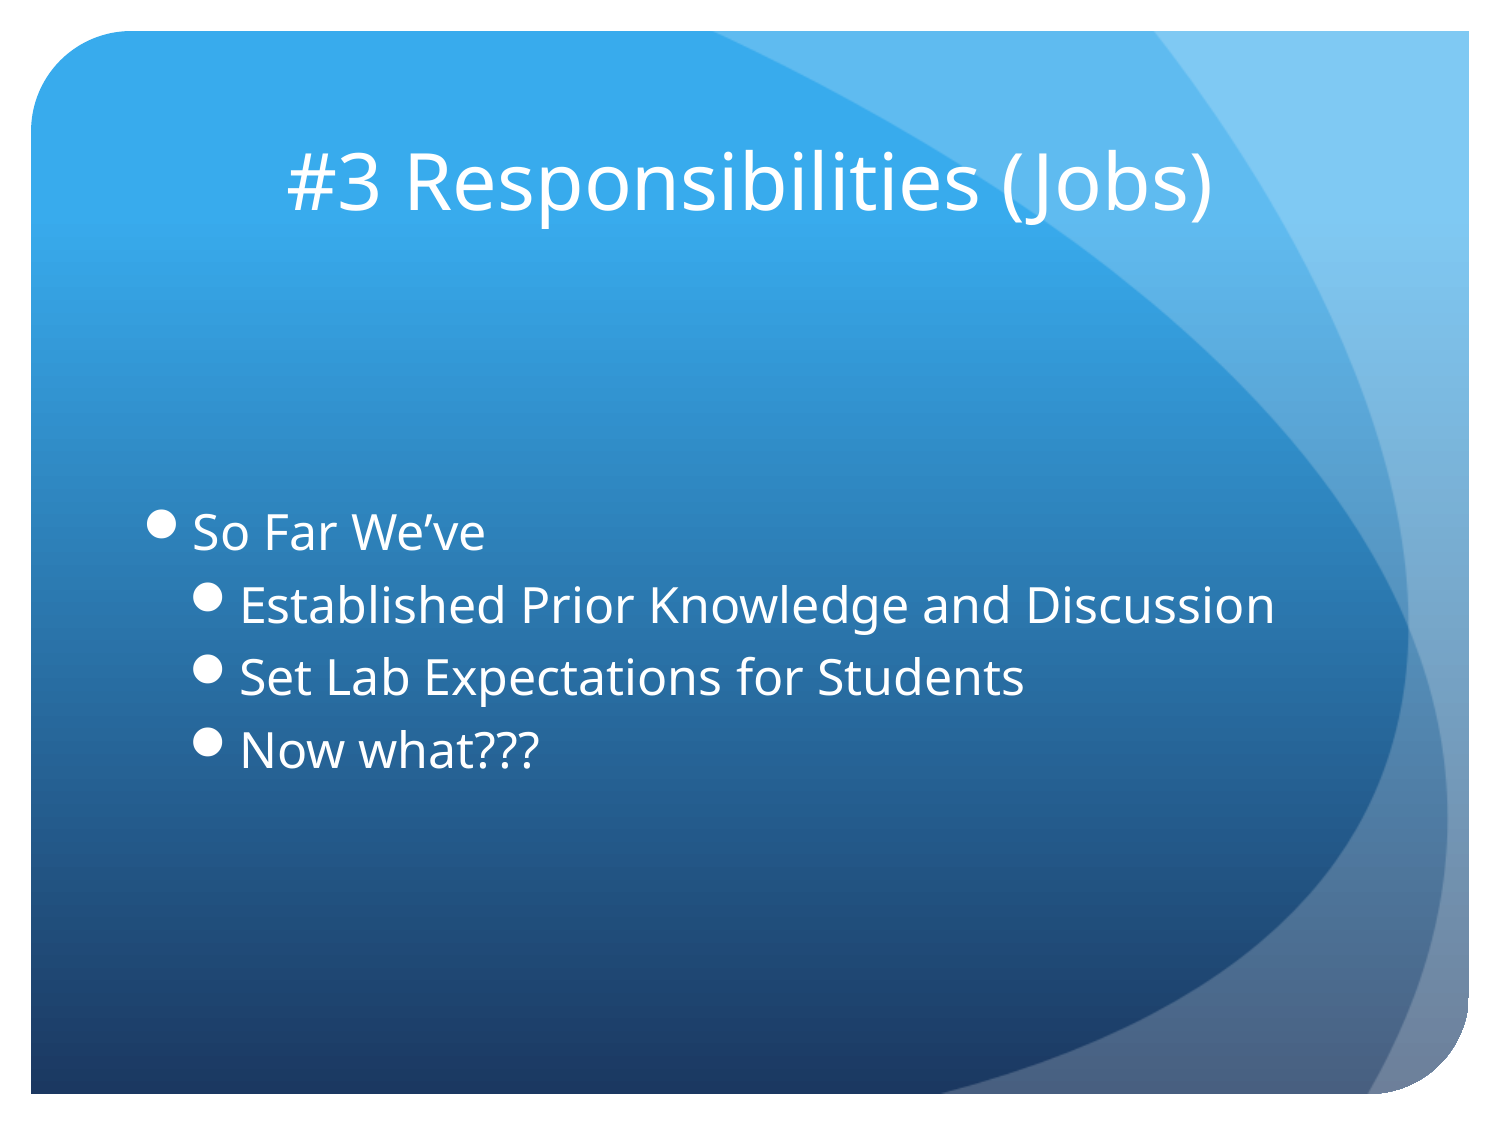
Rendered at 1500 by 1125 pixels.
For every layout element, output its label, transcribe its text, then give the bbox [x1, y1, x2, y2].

picture [24, 30, 1473, 1094]
list So Far We’ve Established Prior Knowledge and Discussion Set Lab Expectations for Students Now what??? [127, 299, 1372, 991]
title #3 Responsibilities (Jobs) [127, 62, 1372, 234]
